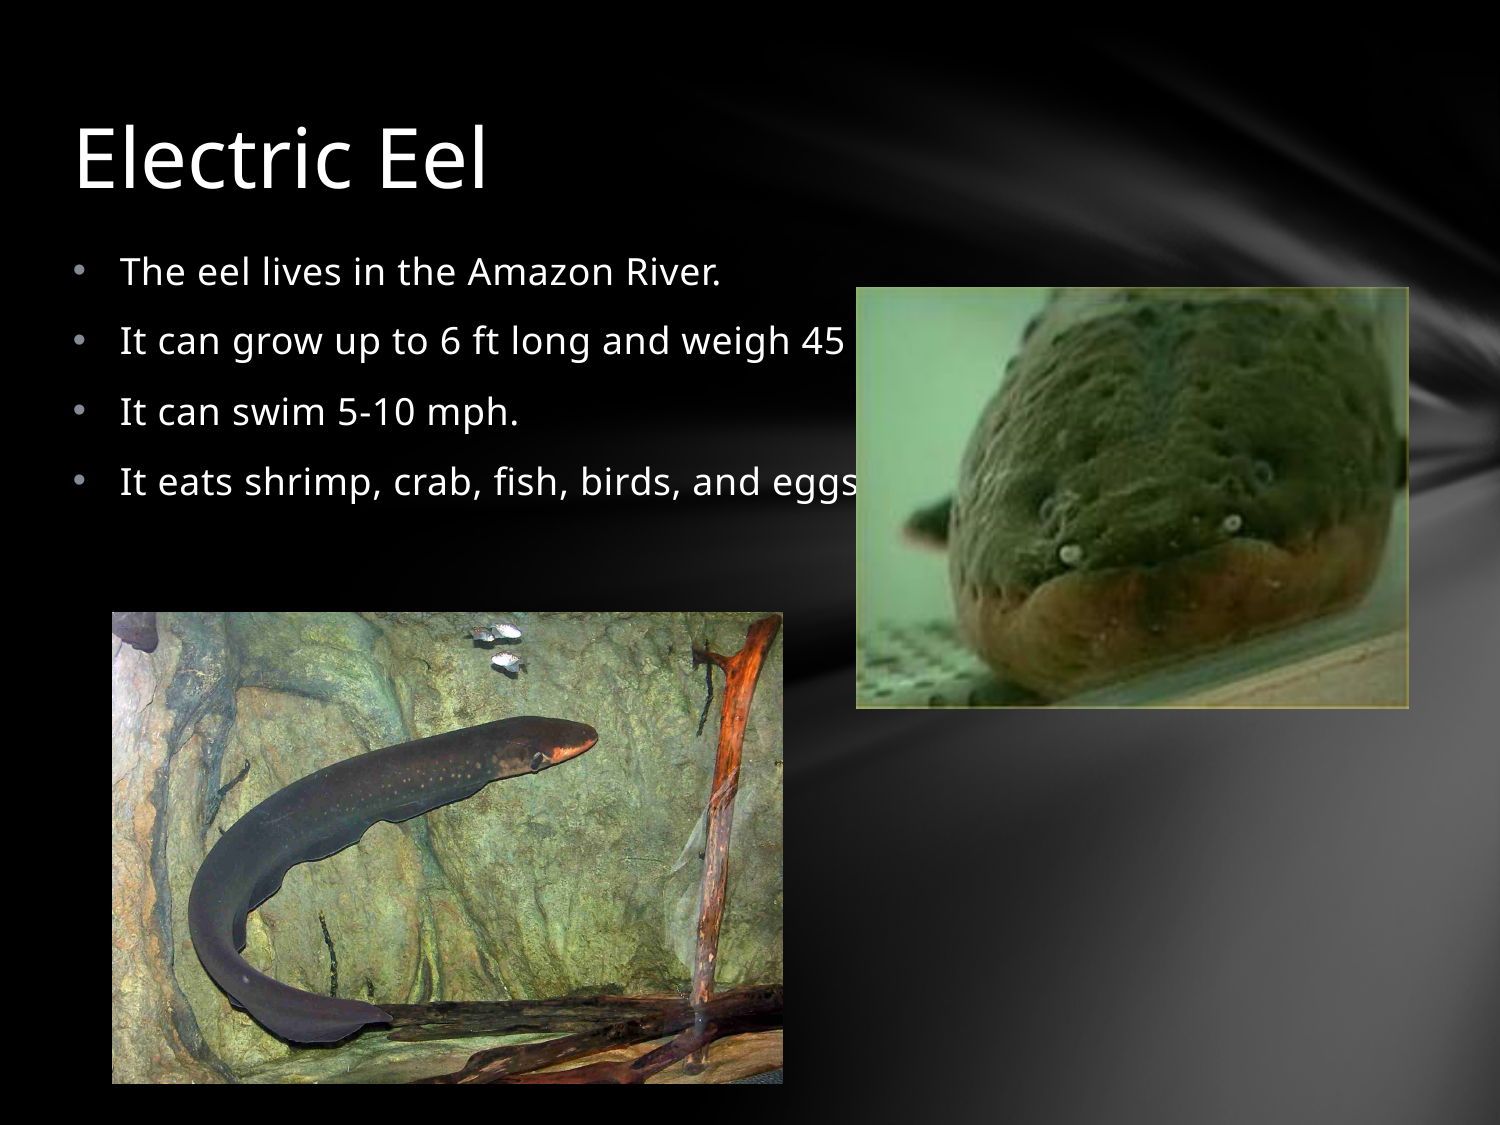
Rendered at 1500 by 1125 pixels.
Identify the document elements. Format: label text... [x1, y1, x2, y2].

list The eel lives in the Amazon River. It can grow up to 6 ft long and weigh 45 lbs. It can swim 5-10 mph. It eats shrimp, crab, fish, birds, and eggs. [57, 239, 1318, 1015]
title Electric Eel [57, 37, 1318, 213]
picture [855, 287, 1410, 710]
picture [112, 612, 783, 1084]
